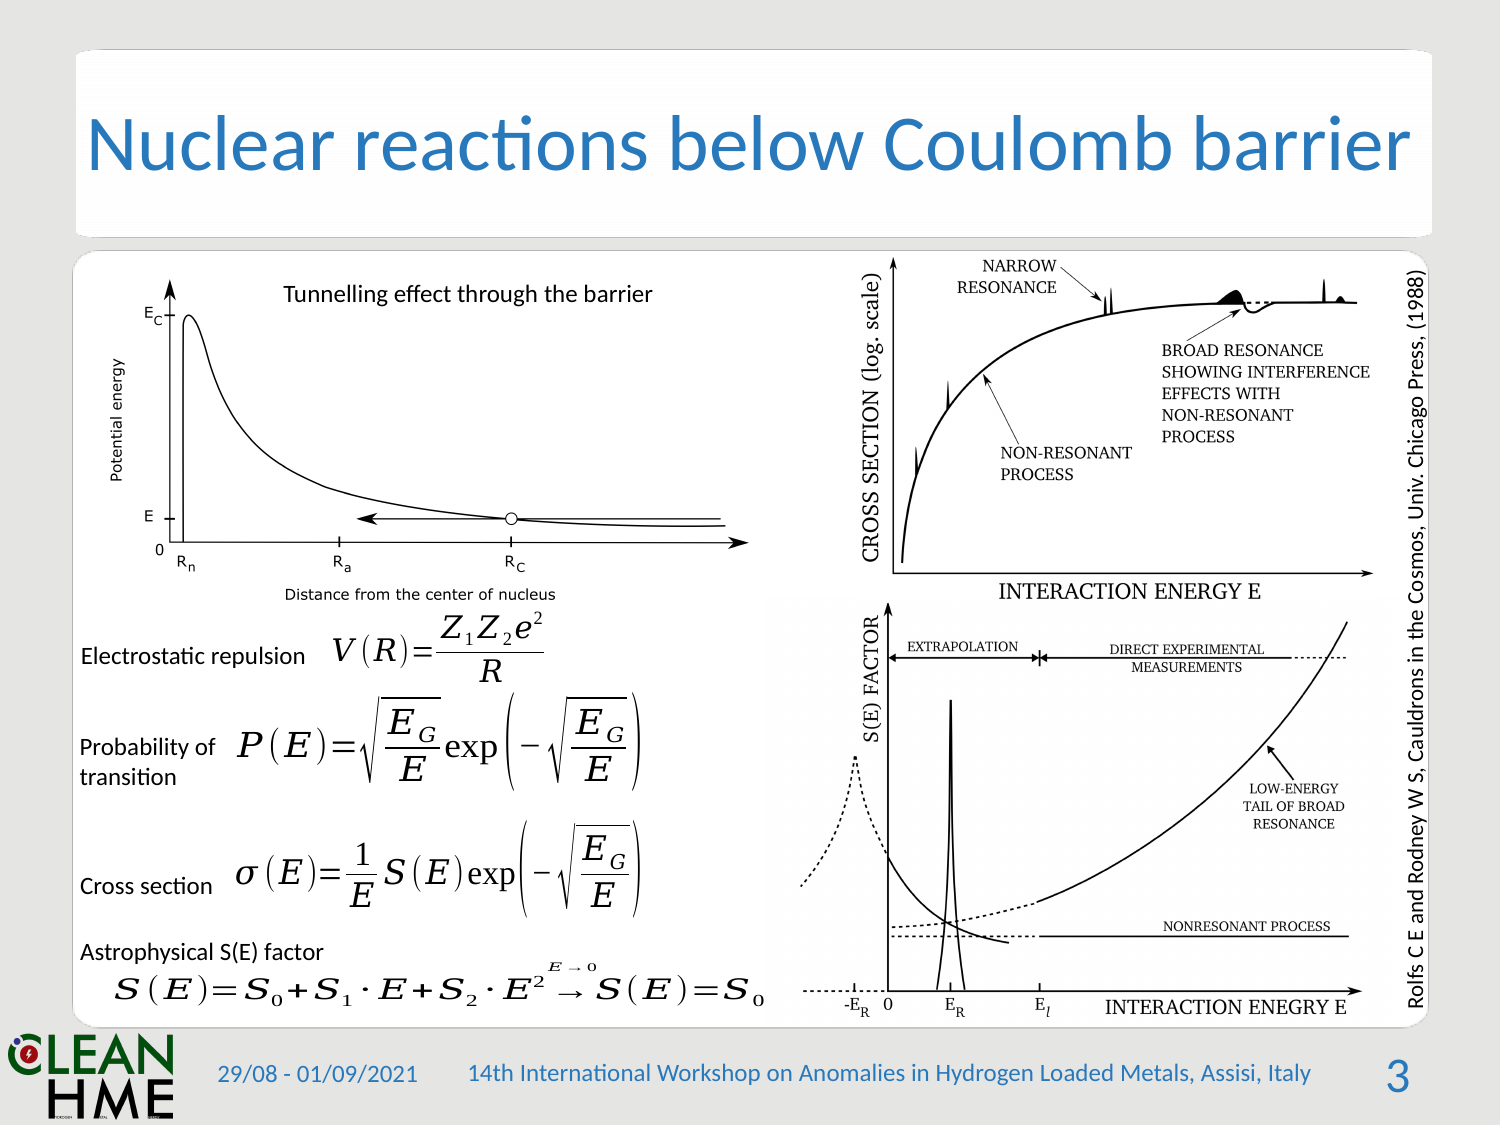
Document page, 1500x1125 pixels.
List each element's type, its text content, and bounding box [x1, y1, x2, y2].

picture [8, 1033, 174, 1120]
text_box 14th International Workshop on Anomalies in Hydrogen Loaded Metals, Assisi, Italy [460, 1050, 1326, 1093]
picture [71, 249, 1431, 1030]
text_box 29/08 - 01/09/2021 [211, 1051, 426, 1094]
picture [74, 49, 1435, 238]
text_box Rolfs C E and Rodney W S, Cauldrons in the Cosmos, Univ. Chicago Press, (1988) [1431, 261, 1435, 1017]
slide_number 3 [1376, 1051, 1408, 1094]
